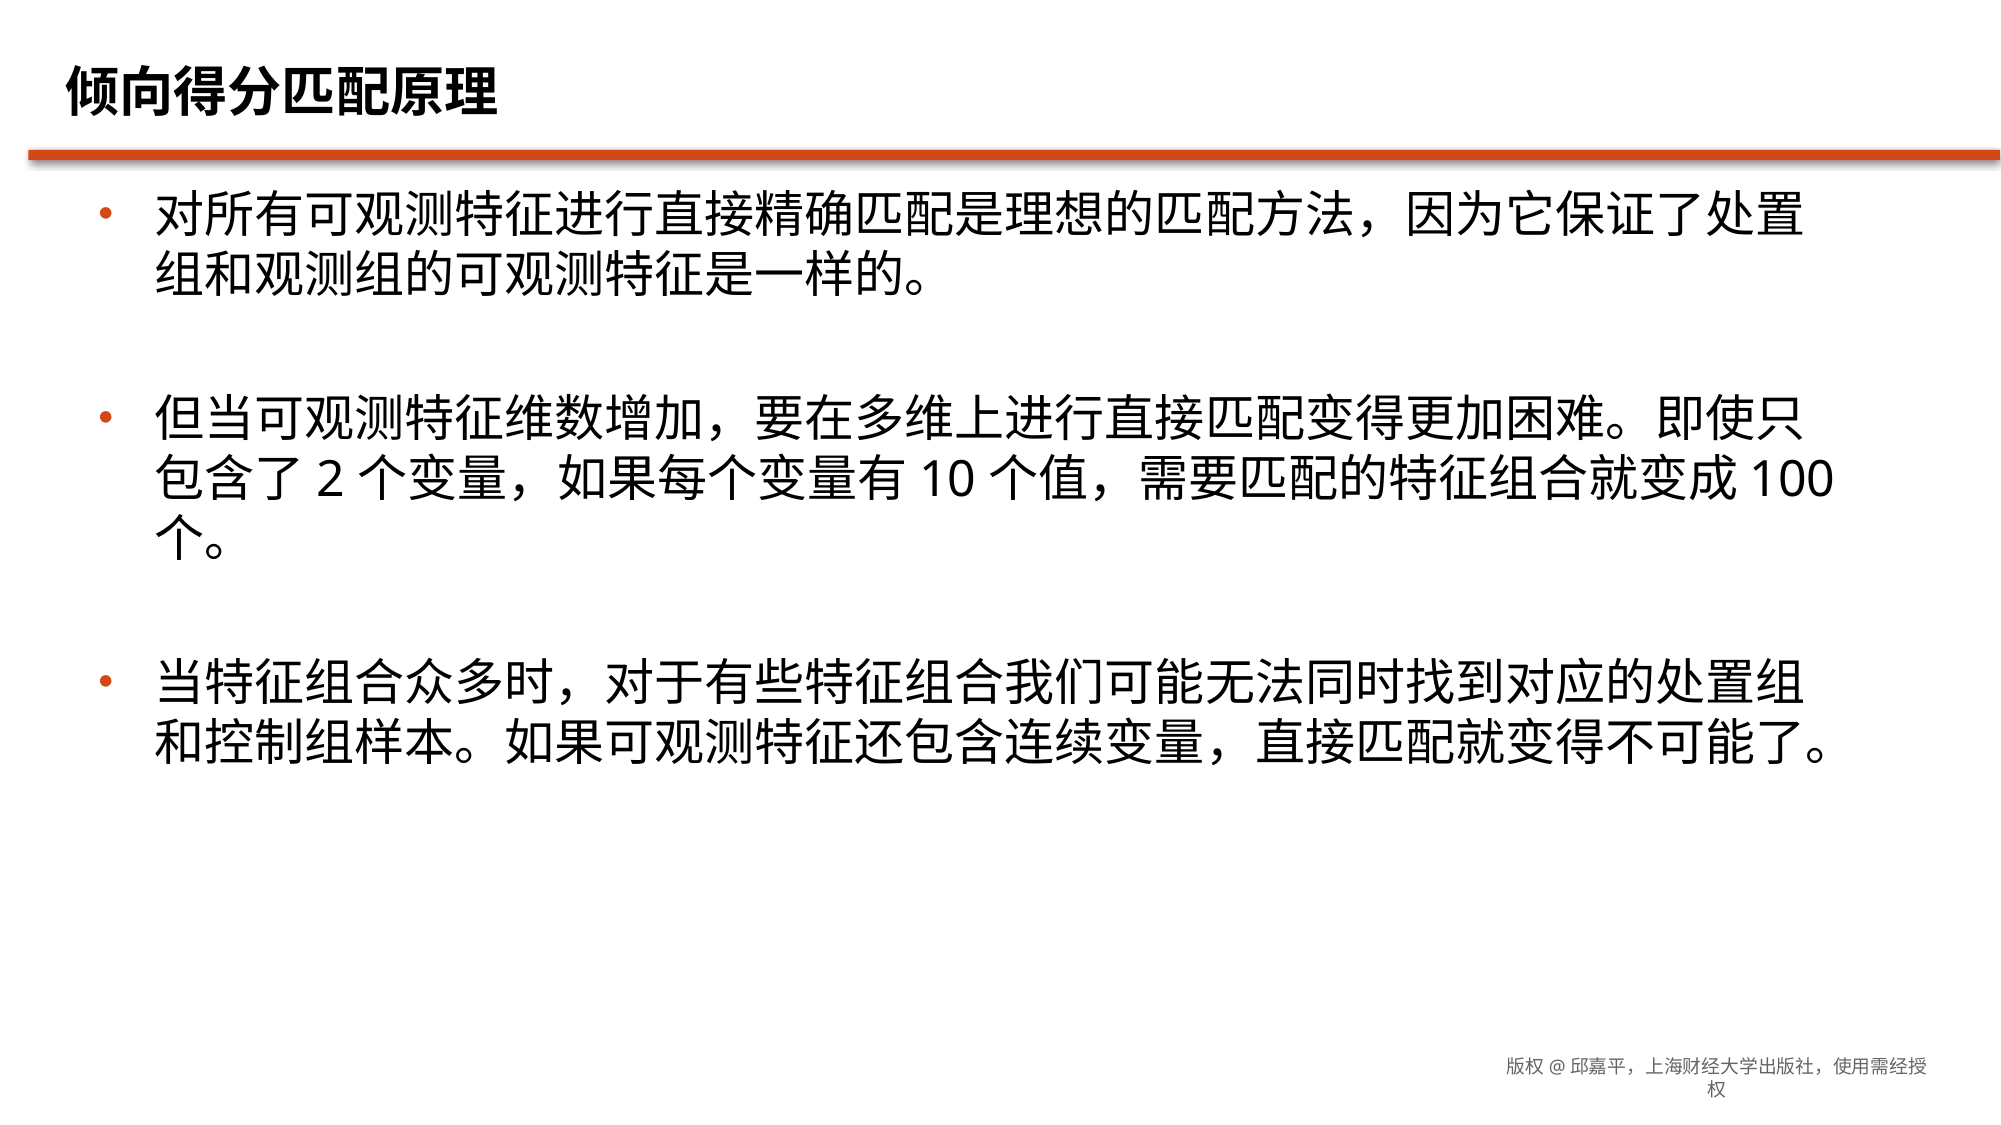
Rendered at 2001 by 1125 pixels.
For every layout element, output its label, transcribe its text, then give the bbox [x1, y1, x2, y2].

footer 版权@邱嘉平，上海财经大学出版社，使用需经授权 [1483, 1046, 1950, 1109]
title 倾向得分匹配原理 [50, 50, 1825, 138]
